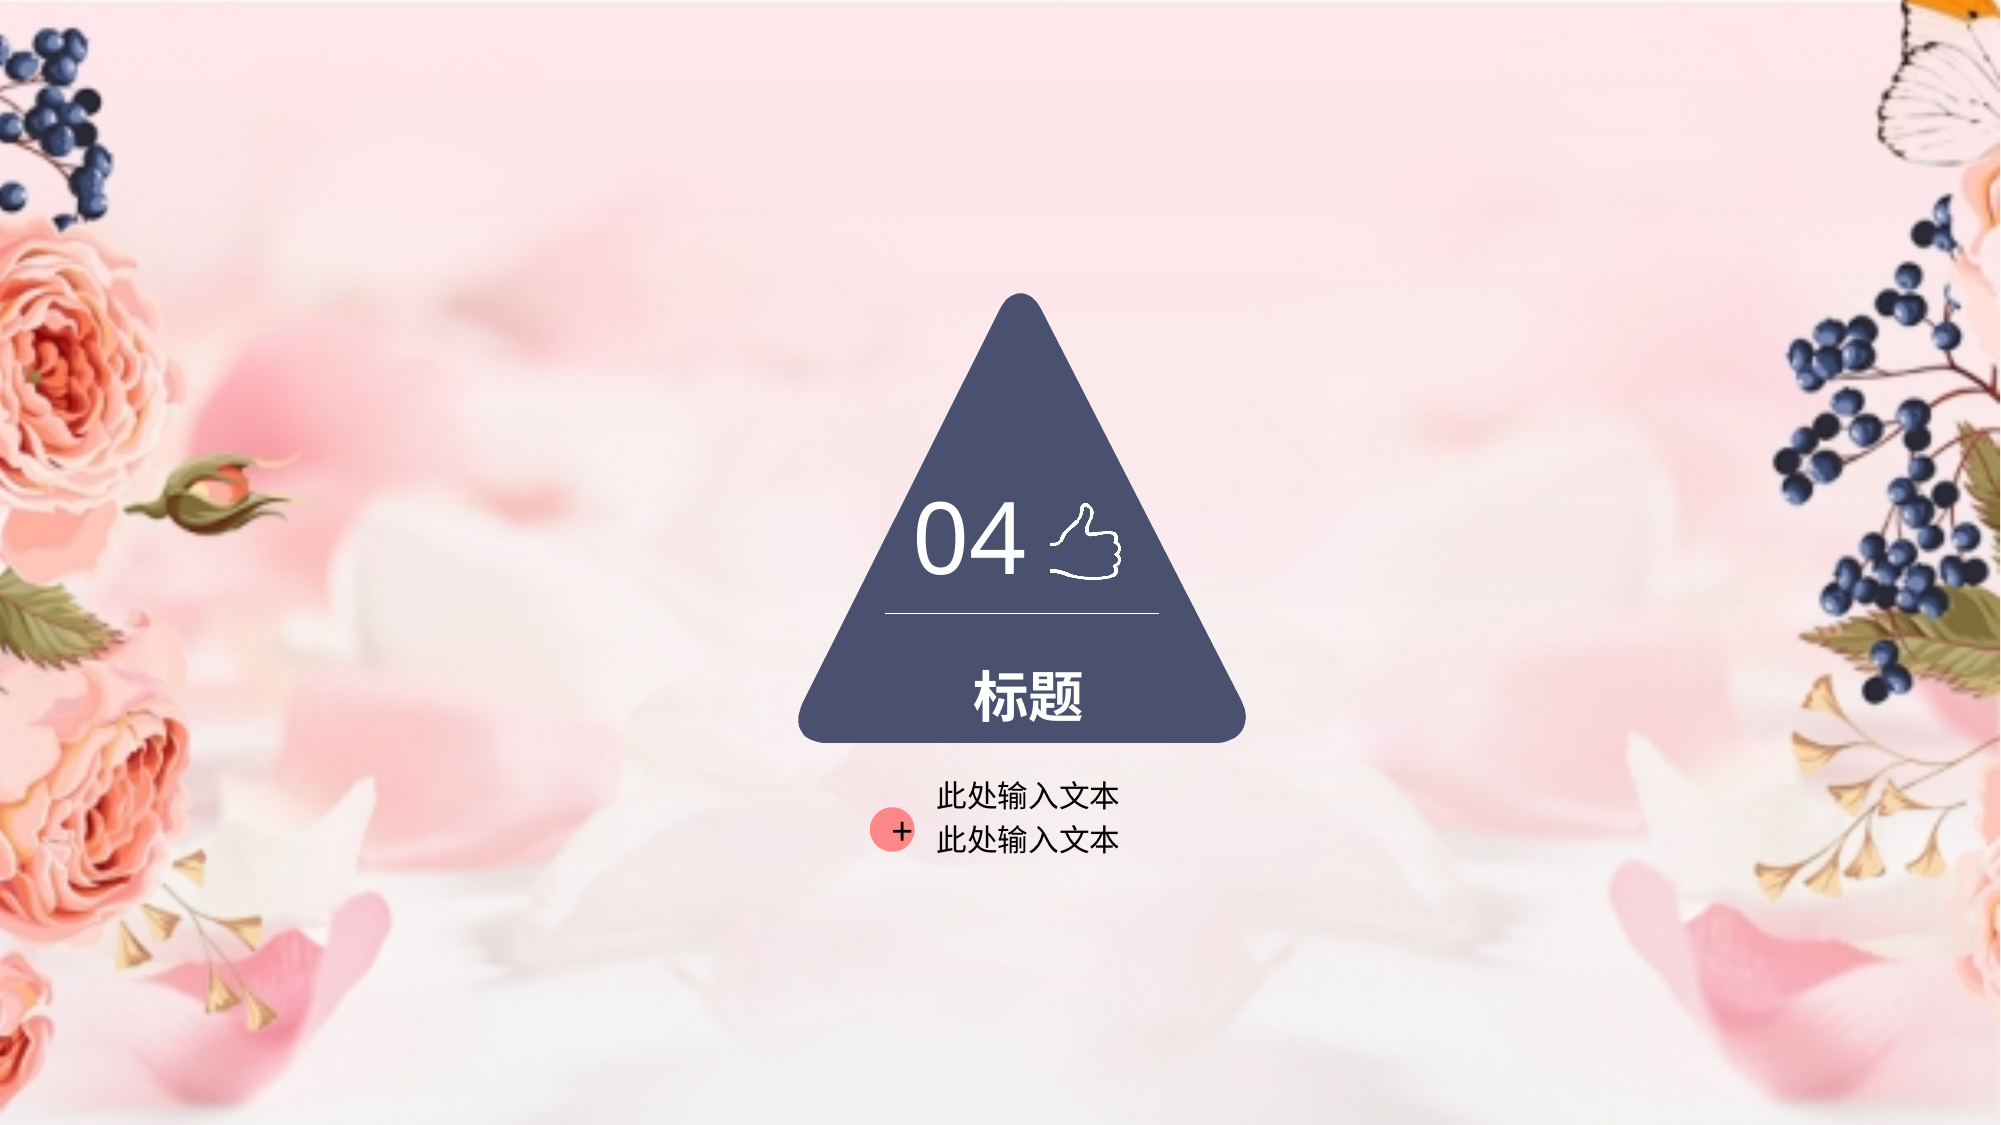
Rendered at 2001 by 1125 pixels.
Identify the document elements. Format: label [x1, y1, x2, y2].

picture [0, 0, 2001, 1125]
text_box [869, 762, 1136, 866]
text_box [798, 293, 1246, 743]
